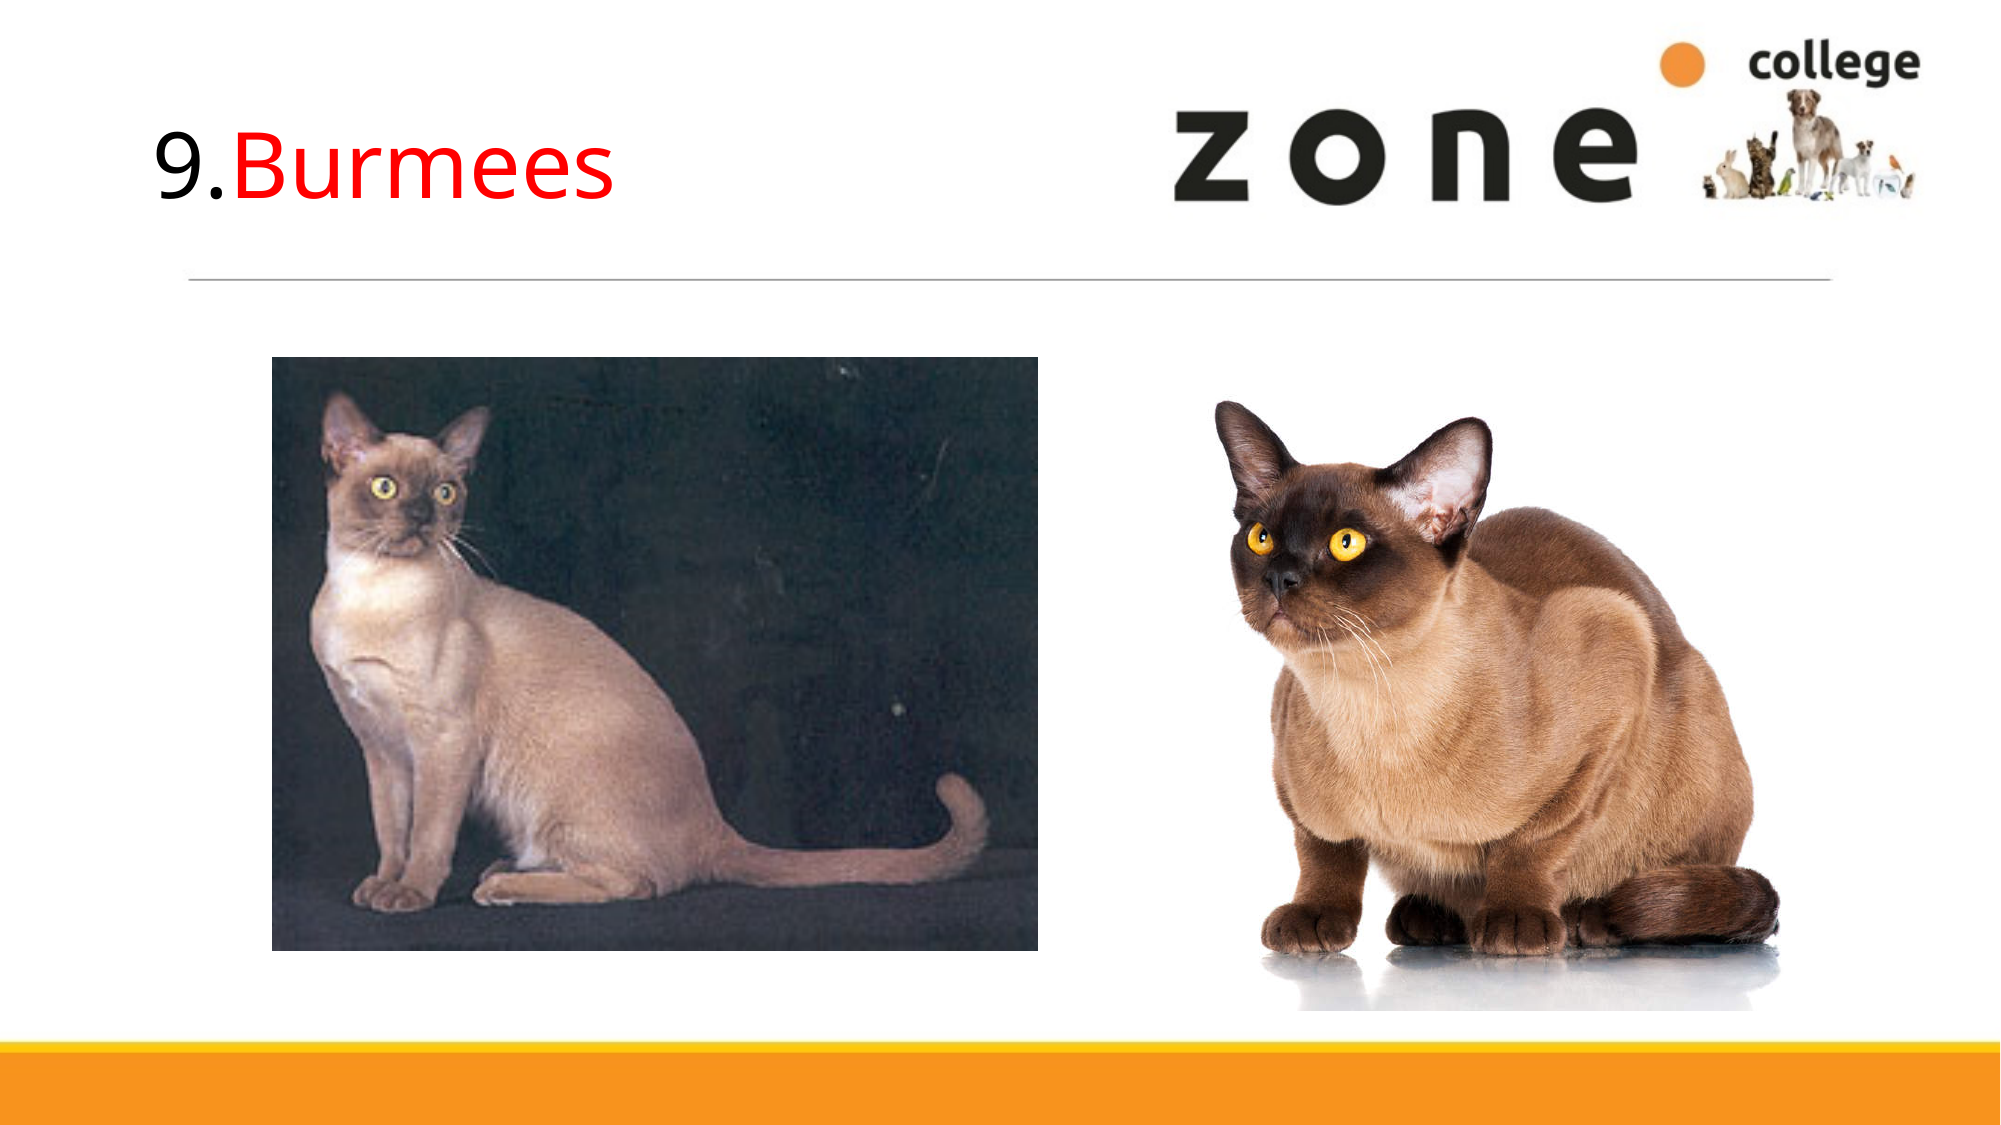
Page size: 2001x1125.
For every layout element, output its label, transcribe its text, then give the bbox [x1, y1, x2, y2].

picture [0, 0, 2001, 1125]
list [1095, 297, 1810, 1011]
title 9.Burmees [137, 59, 1863, 278]
